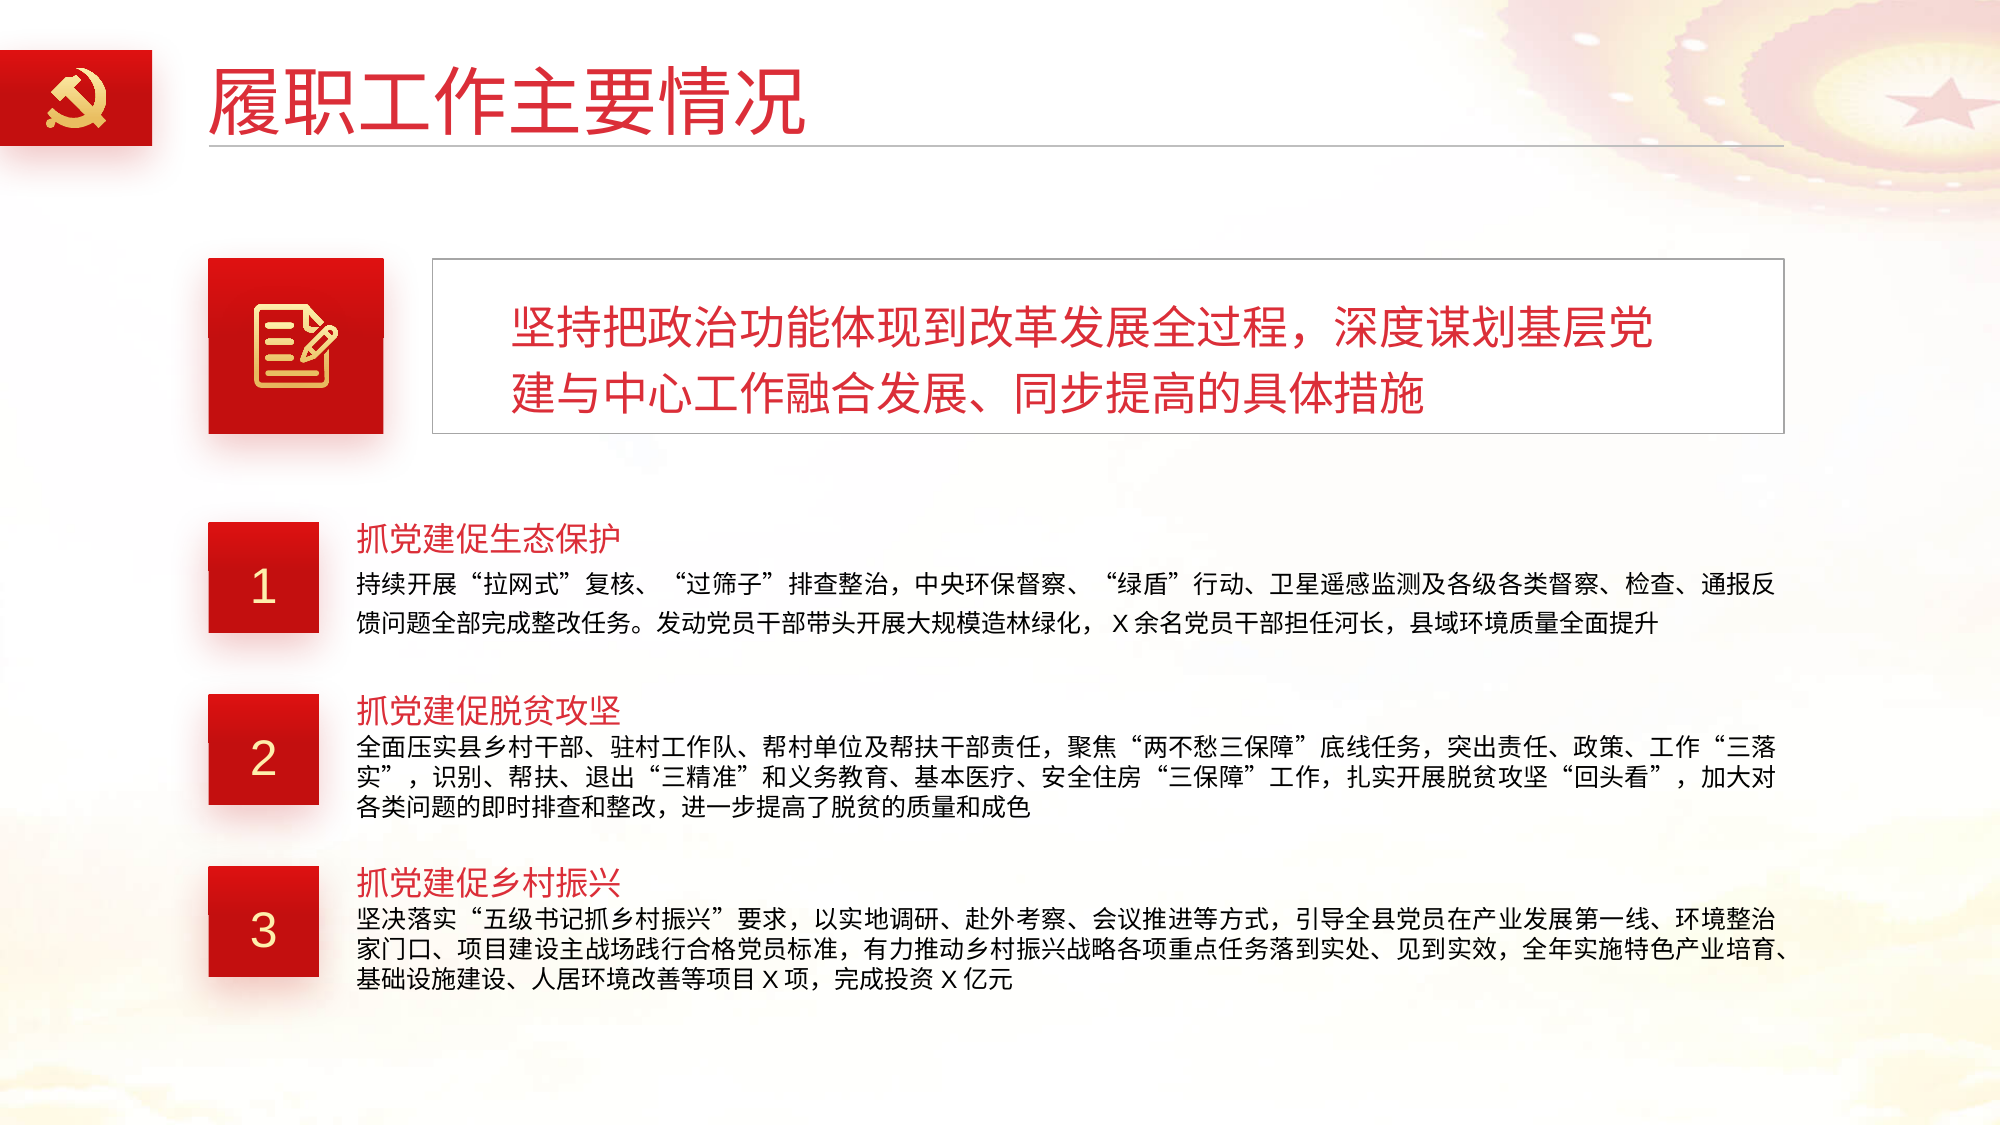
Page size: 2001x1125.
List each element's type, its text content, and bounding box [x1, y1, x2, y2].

text_box [45, 67, 107, 129]
text_box 坚持把政治功能体现到改革发展全过程，深度谋划基层党建与中心工作融合发展、同步提高的具体措施 [496, 280, 1691, 428]
picture [0, 0, 2000, 1125]
text_box 坚决落实“五级书记抓乡村振兴”要求，以实地调研、赴外考察、会议推进等方式，引导全县党员在产业发展第一线、环境整治家门口、项目建设主战场践行合格党员标准，有力推动乡村振兴战略各项重点任务落到实处、见到实效，全年实施特色产业培育、基础设施建设、人居环境改善等项目X项，完成投资X亿元 [341, 896, 1792, 1001]
text_box 履职工作主要情况 [193, 29, 832, 152]
text_box 抓党建促脱贫攻坚 [341, 675, 802, 738]
text_box 2 [207, 693, 320, 806]
text_box 抓党建促乡村振兴 [341, 847, 802, 910]
text_box 1 [207, 521, 320, 634]
text_box 抓党建促生态保护 [341, 502, 802, 566]
text_box [432, 258, 1784, 434]
text_box [0, 49, 153, 147]
text_box 持续开展“拉网式”复核、“过筛子”排查整治，中央环保督察、“绿盾”行动、卫星遥感监测及各级各类督察、检查、通报反馈问题全部完成整改任务。发动党员干部带头开展大规模造林绿化，X余名党员干部担任河长，县域环境质量全面提升 [341, 551, 1792, 645]
text_box 全面压实县乡村干部、驻村工作队、帮村单位及帮扶干部责任，聚焦“两不愁三保障”底线任务，突出责任、政策、工作“三落实”，识别、帮扶、退出“三精准”和义务教育、基本医疗、安全住房“三保障”工作，扎实开展脱贫攻坚“回头看”，加大对各类问题的即时排查和整改，进一步提高了脱贫的质量和成色 [341, 724, 1792, 829]
text_box 3 [207, 865, 320, 978]
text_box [254, 304, 338, 388]
text_box [207, 258, 384, 434]
